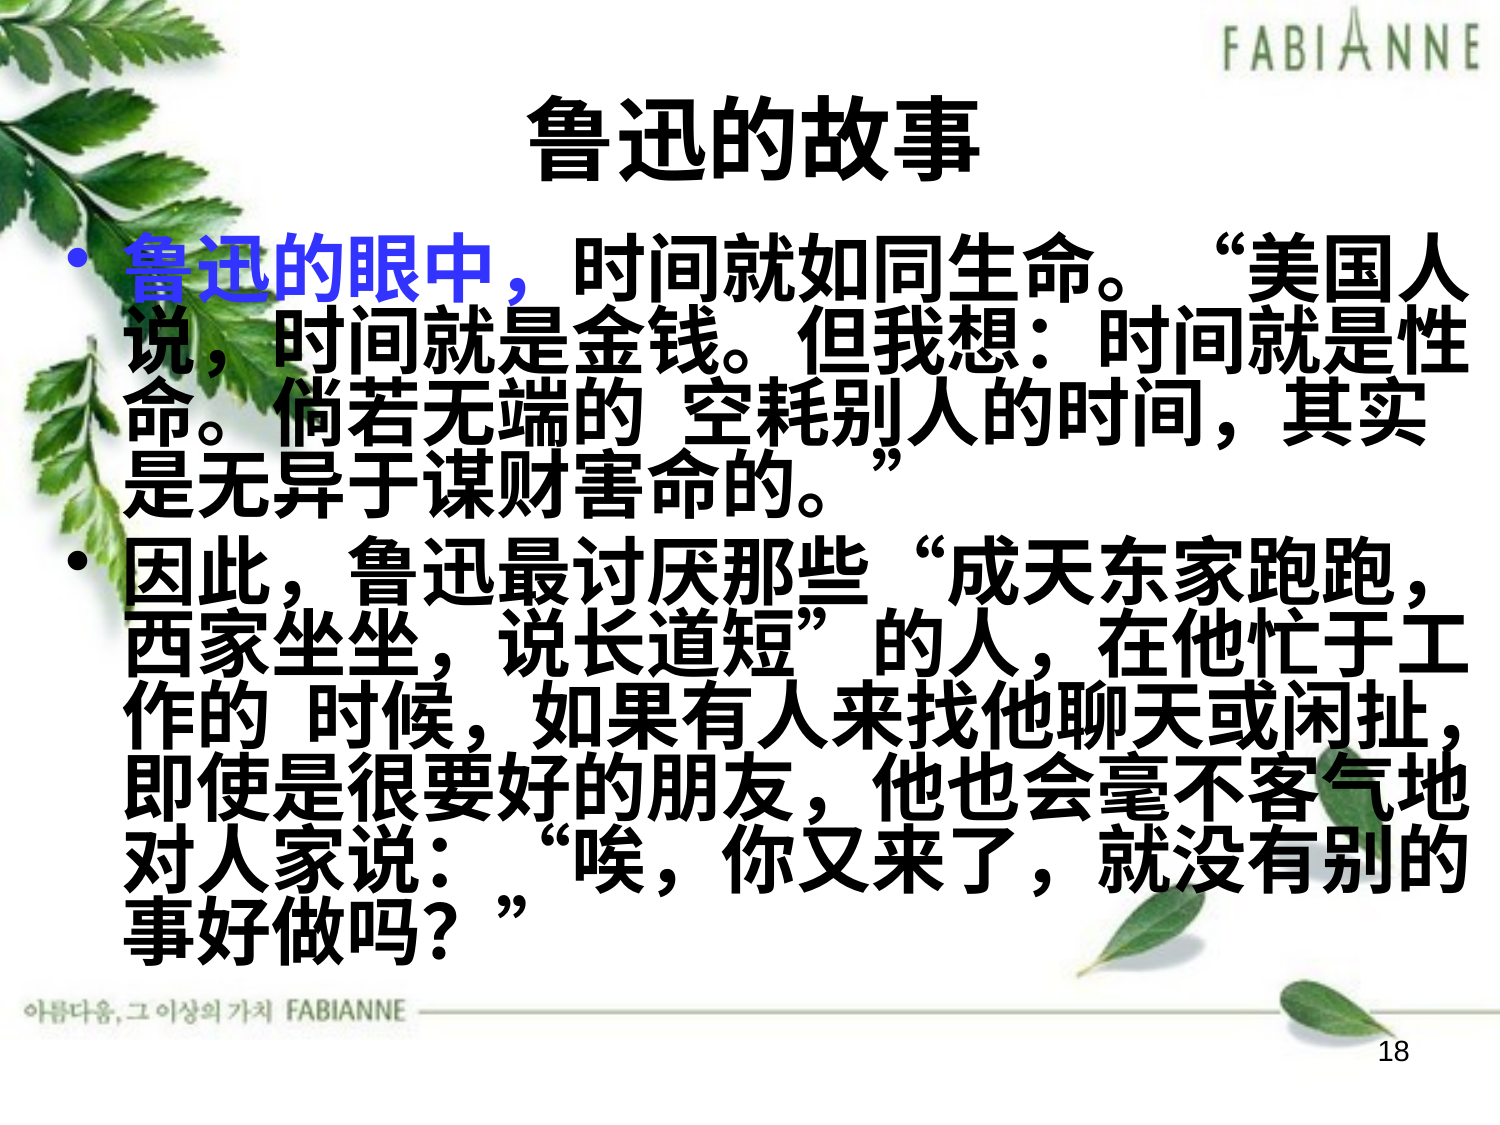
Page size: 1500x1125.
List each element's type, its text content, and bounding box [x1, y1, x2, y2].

picture [0, 0, 1500, 1125]
title 鲁迅的故事 [53, 42, 1455, 231]
list 鲁迅的眼中，时间就如同生命。“美国人说，时间就是金钱。但我想：时间就是性命。倘若无端的 空耗别人的时间，其实是无异于谋财害命的。” 因此，鲁迅最讨厌那些“成天东家跑跑，西家坐坐，说长道短”的人，在他忙于工作的 时候，如果有人来找他聊天或闲扯，即使是很要好的朋友，他也会毫不客气地对人家说：“唉，你又来了，就没有别的事好做吗？” [50, 231, 1500, 963]
slide_number 18 [1074, 1024, 1426, 1103]
